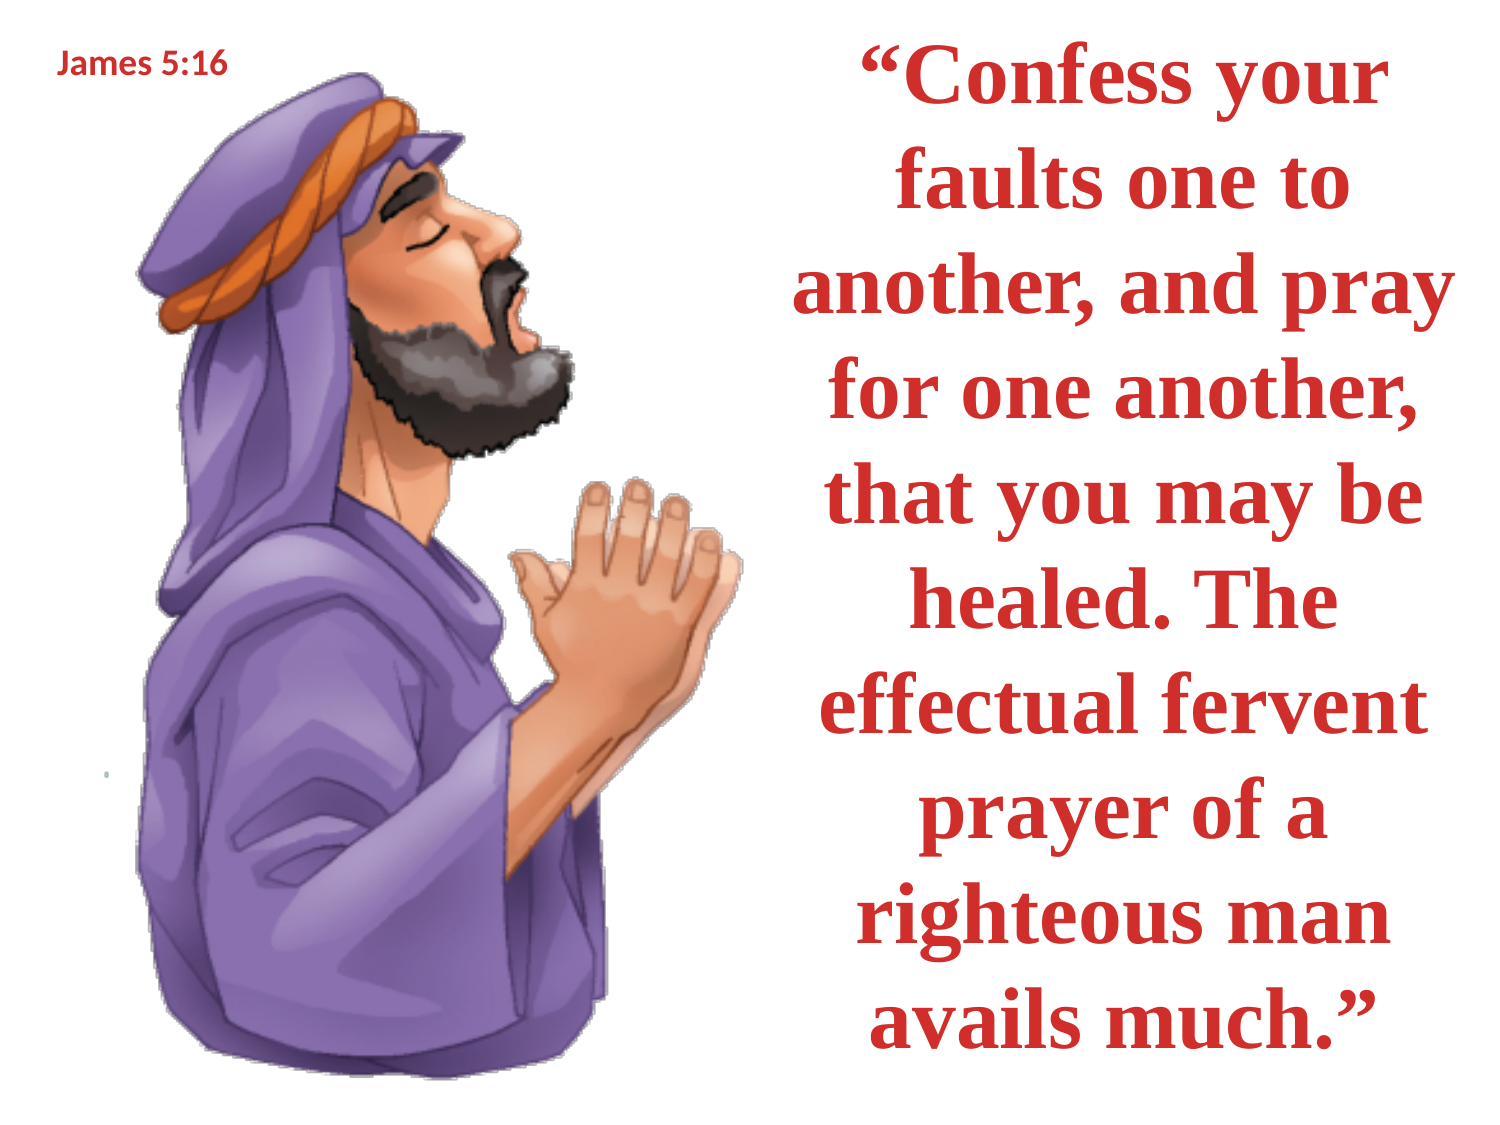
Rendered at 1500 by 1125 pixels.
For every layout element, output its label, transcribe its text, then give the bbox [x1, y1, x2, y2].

picture [77, 25, 770, 1096]
text_box James 5:16 [42, 30, 72, 91]
text_box “Confess your faults one to another, and pray for one another, that you may be healed. The effectual fervent prayer of a righteous man avails much.” [750, 8, 1498, 1074]
